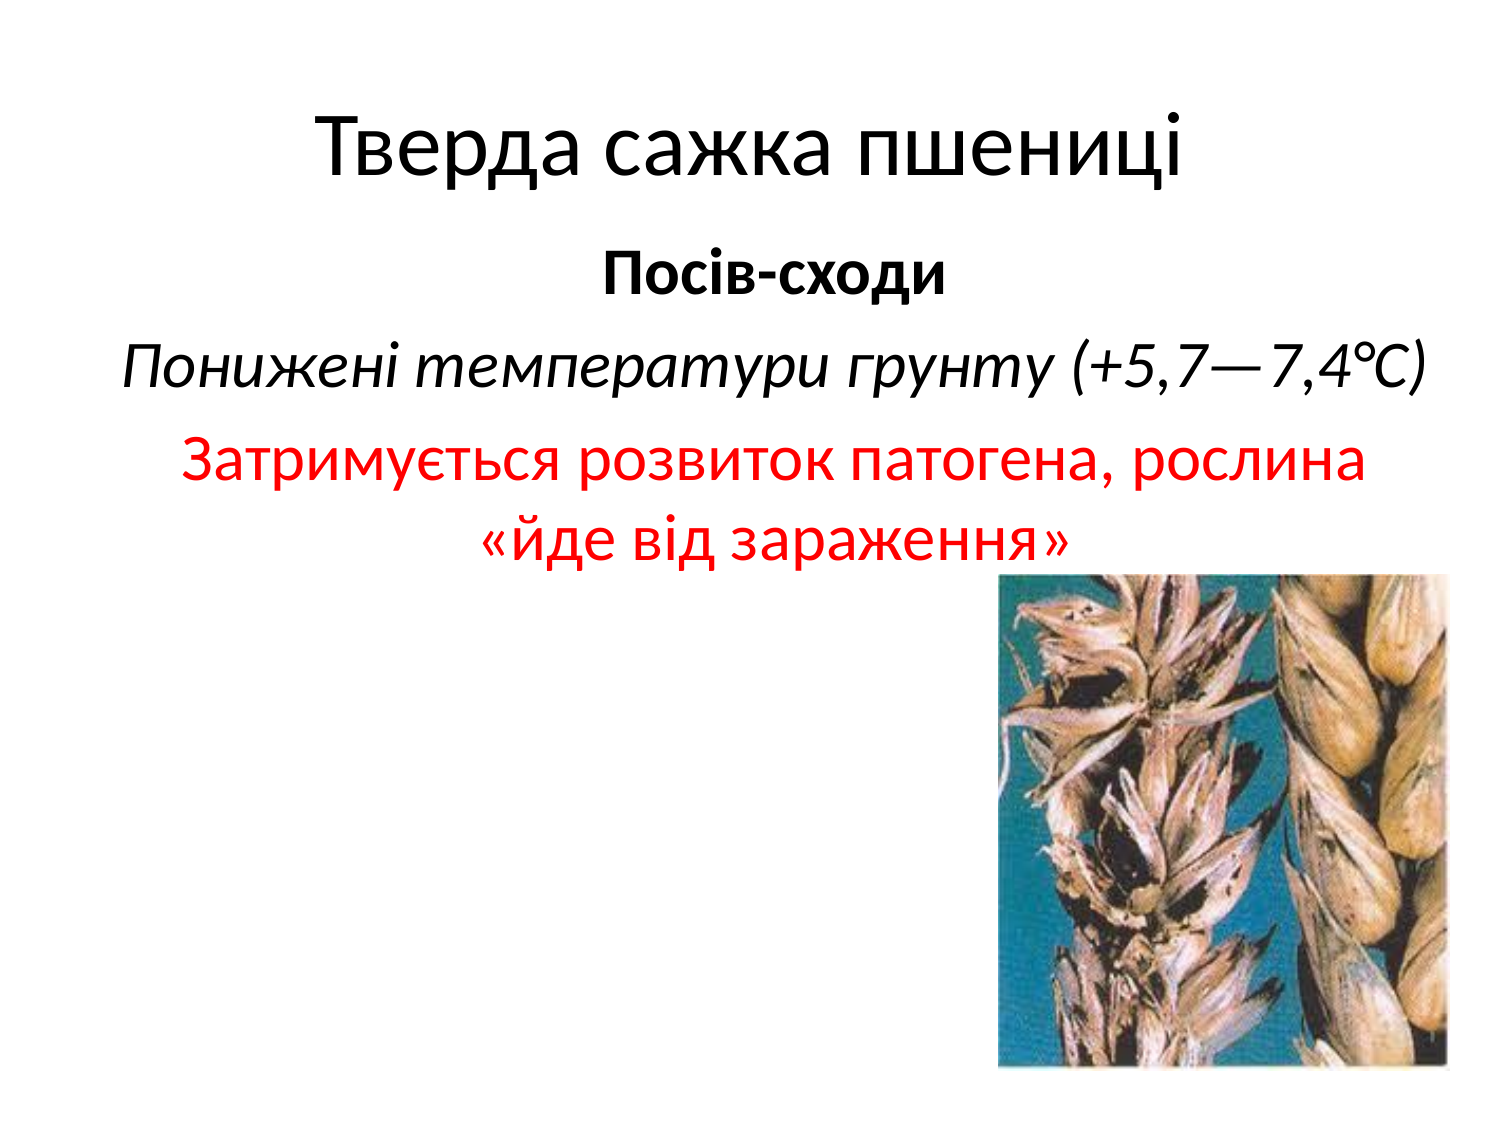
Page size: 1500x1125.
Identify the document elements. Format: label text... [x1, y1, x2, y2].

picture [997, 574, 1450, 1071]
title Тверда сажка пшениці [75, 45, 1425, 233]
list Посів-сходи Понижені температури грунту (+5,7—7,4°С) Затримується розвиток патогена, рослина «йде від зараження» [100, 219, 1451, 963]
